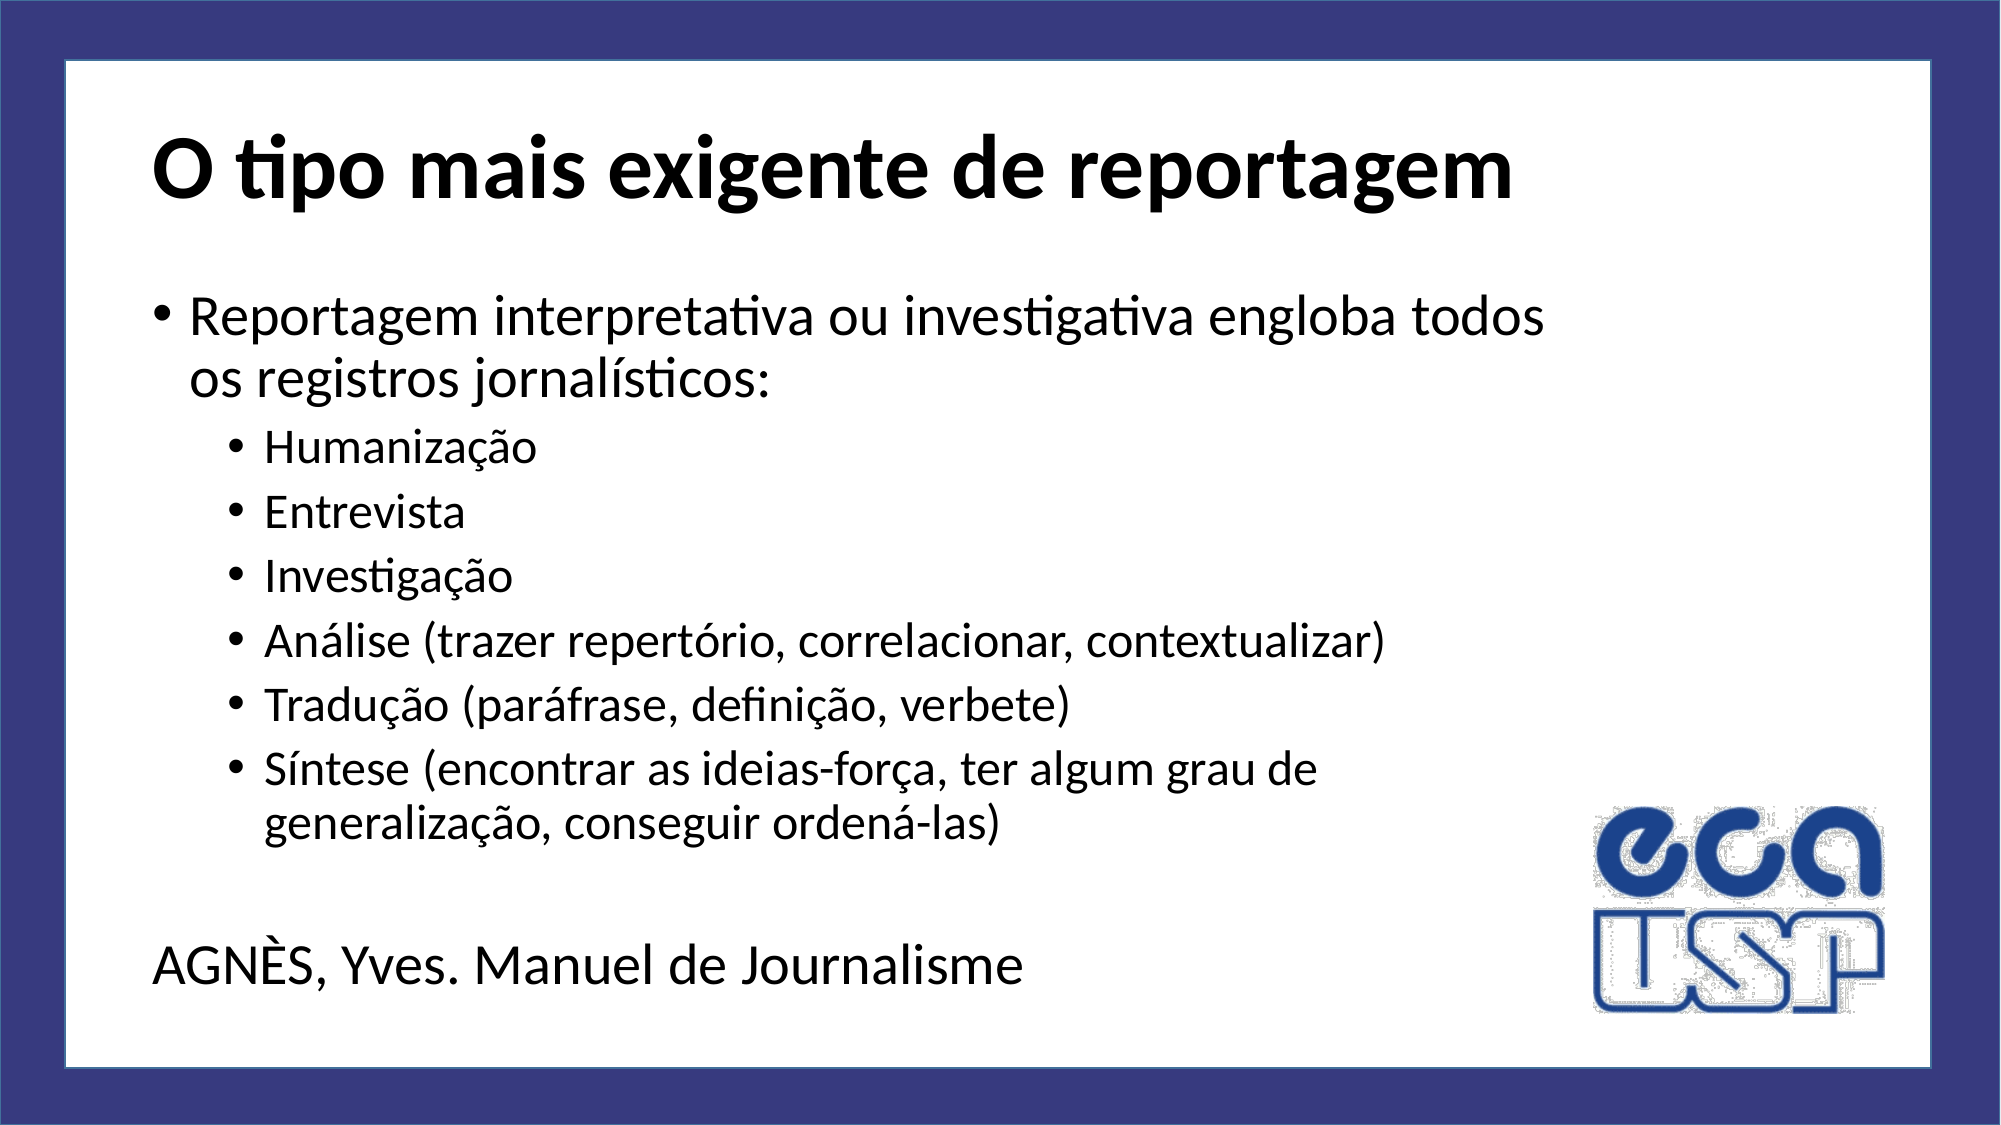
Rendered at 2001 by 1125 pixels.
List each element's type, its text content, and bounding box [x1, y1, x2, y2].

list Reportagem interpretativa ou investigativa engloba todos os registros jornalísticos: Humanização Entrevista Investigação Análise (trazer repertório, correlacionar, contextualizar) Tradução (paráfrase, definição, verbete) Síntese (encontrar as ideias-força, ter algum grau de generalização, conseguir ordená-las) AGNÈS, Yves. Manuel de Journalisme [137, 277, 1574, 1106]
picture [1593, 806, 1885, 1014]
title O tipo mais exigente de reportagem [137, 59, 1863, 278]
